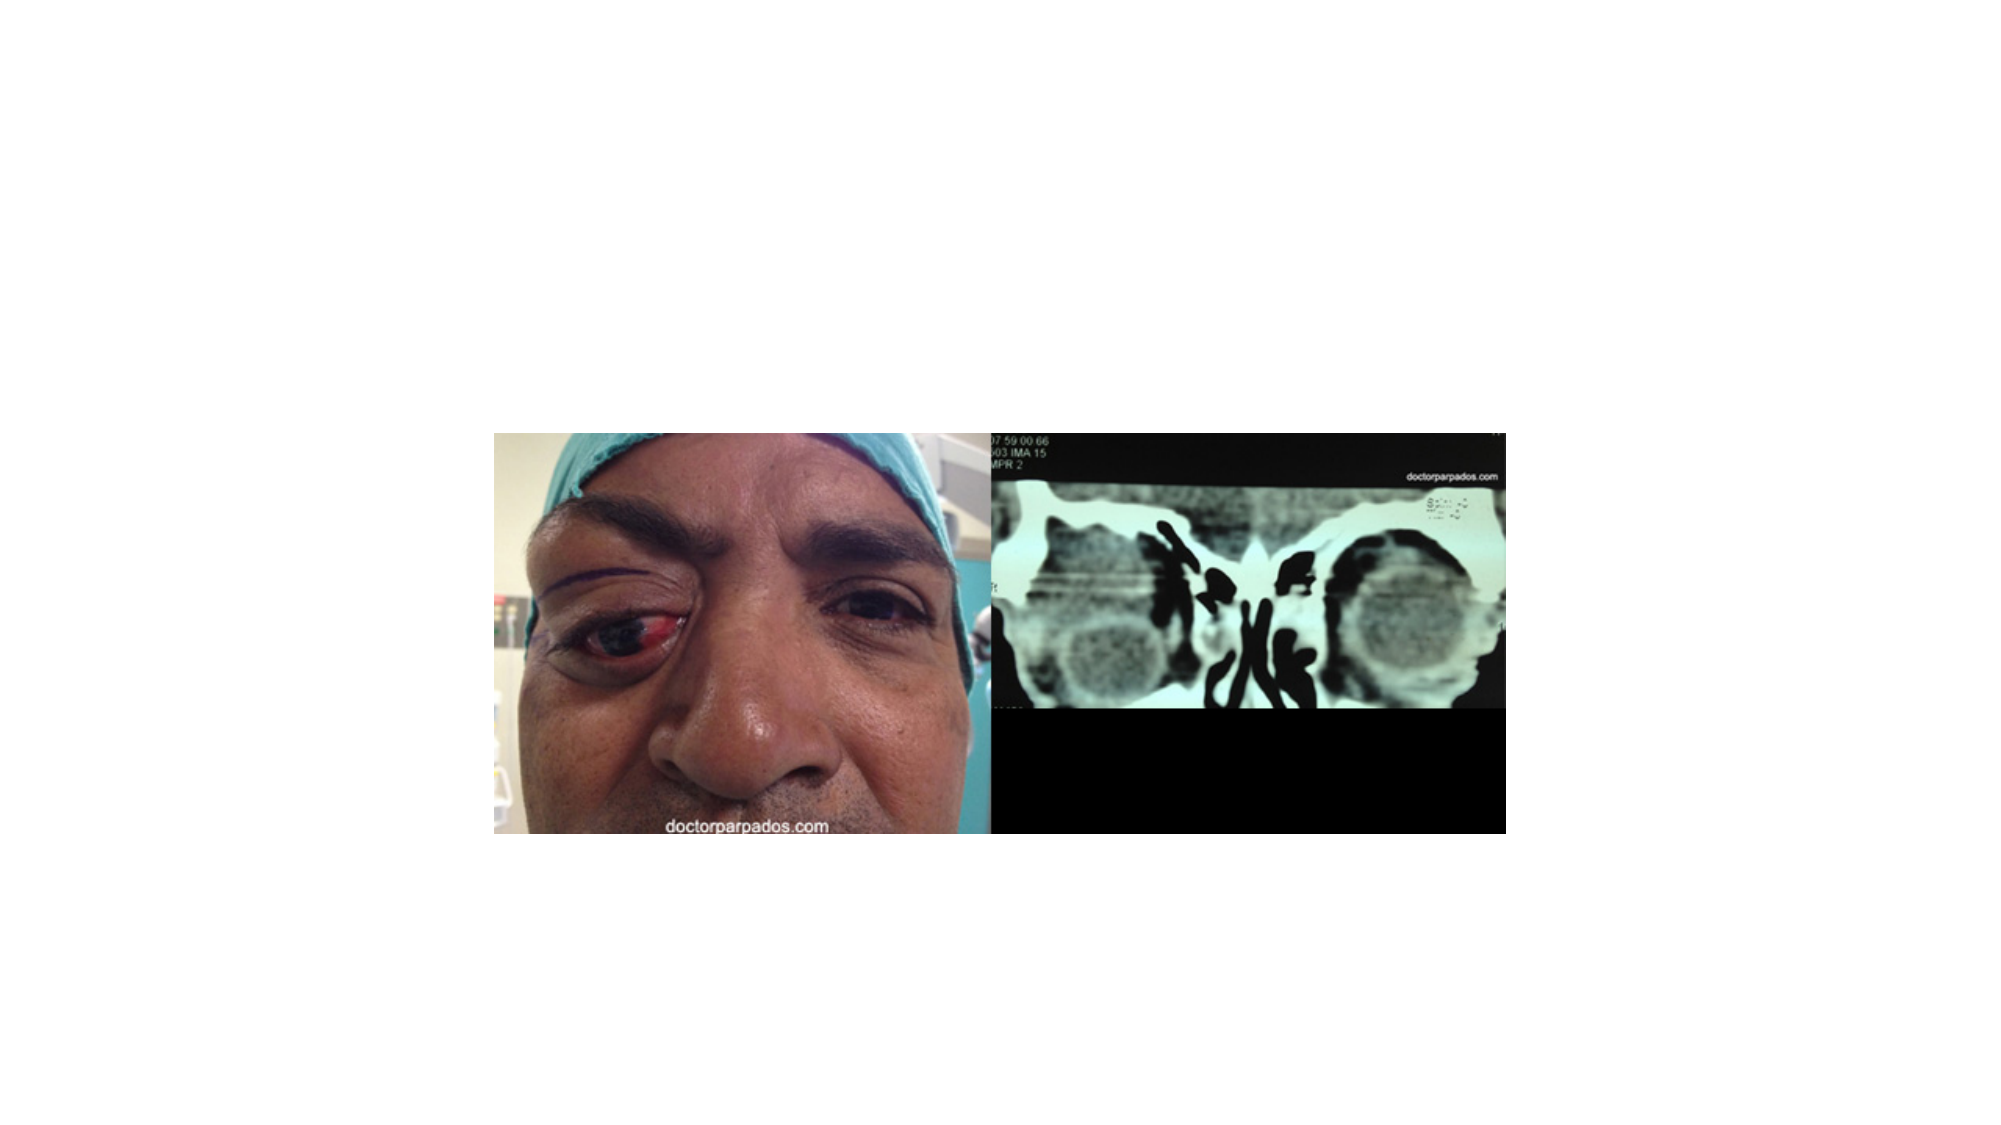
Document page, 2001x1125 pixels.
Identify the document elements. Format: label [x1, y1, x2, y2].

list [494, 433, 1506, 834]
